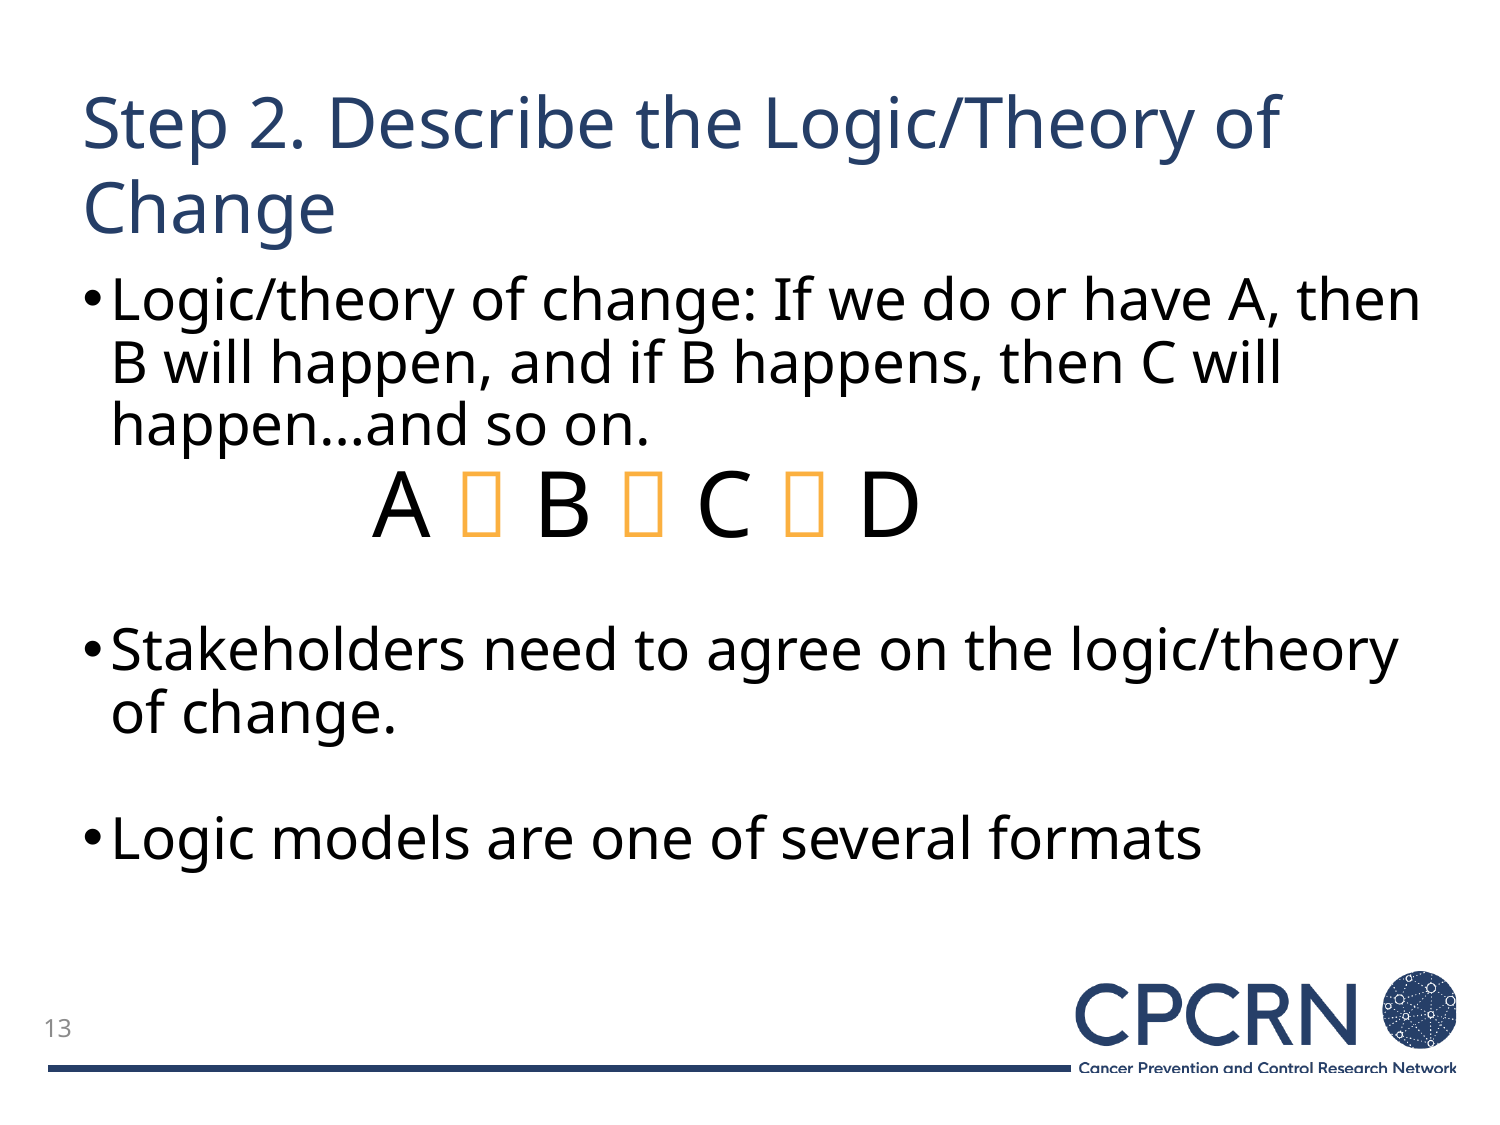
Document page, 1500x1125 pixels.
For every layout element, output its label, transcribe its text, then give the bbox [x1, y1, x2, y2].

text_box Step 2. Describe the Logic/Theory of Change [67, 70, 1500, 255]
slide_number 13 [28, 999, 379, 1060]
list Logic/theory of change: If we do or have A, then B will happen, and if B happens, then C will happen…and so on. A  B  C  D Stakeholders need to agree on the logic/theory of change. Logic models are one of several formats [67, 262, 1463, 1125]
